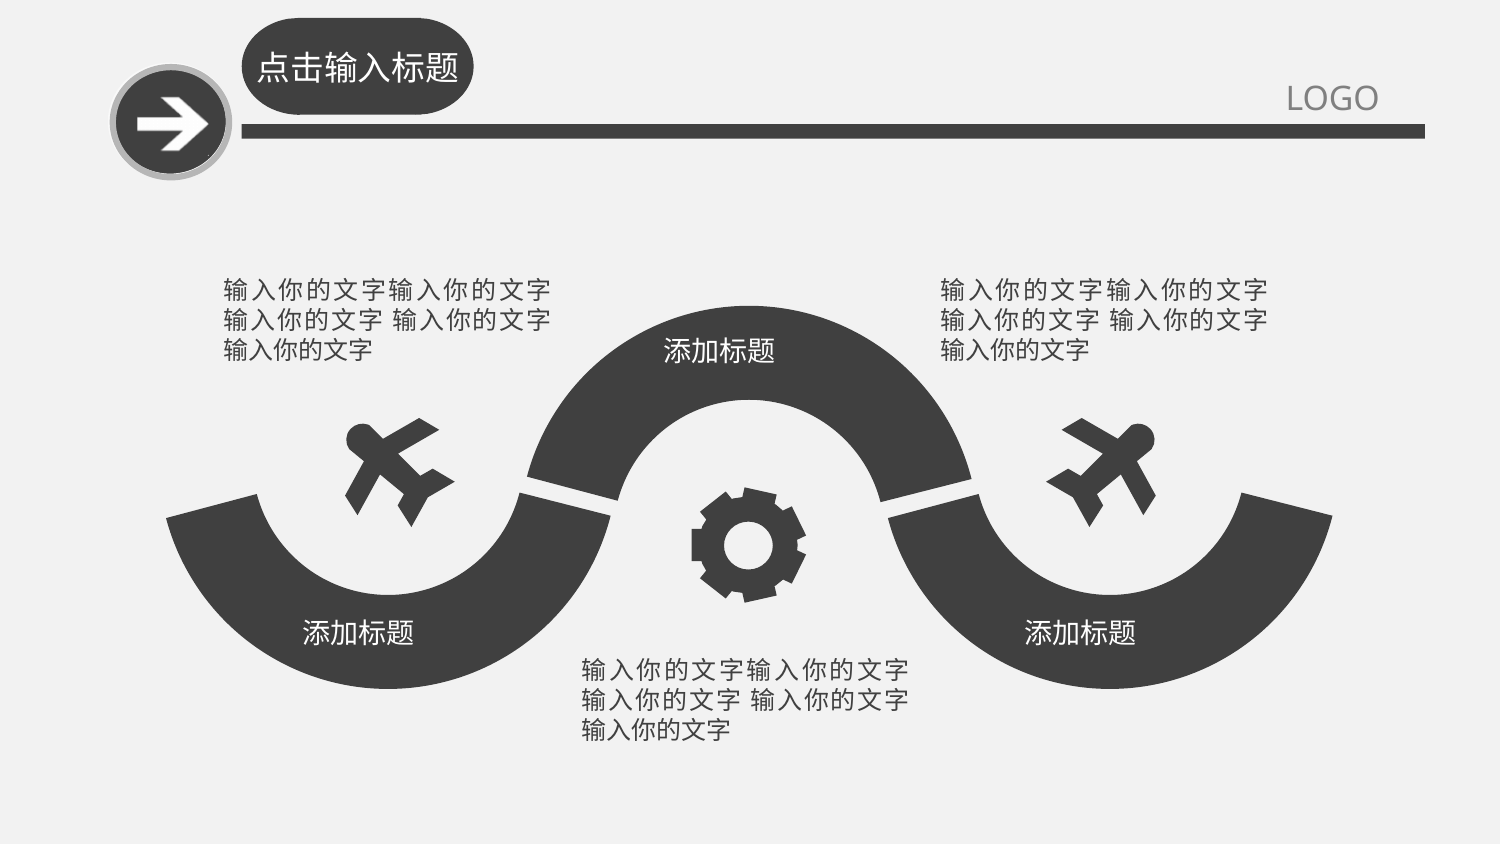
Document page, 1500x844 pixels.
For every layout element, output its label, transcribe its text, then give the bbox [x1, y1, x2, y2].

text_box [110, 65, 229, 178]
text_box [690, 486, 808, 604]
text_box [886, 491, 1334, 690]
text_box [1043, 416, 1157, 530]
text_box [525, 328, 973, 504]
text_box 添加标题 [1009, 608, 1211, 657]
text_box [241, 17, 487, 115]
text_box 添加标题 [287, 608, 489, 657]
text_box LOGO [1270, 69, 1404, 123]
text_box 输入你的文字输入你的文字 输入你的文字 输入你的文字 输入你的文字 [926, 267, 1285, 372]
text_box 添加标题 [648, 326, 850, 375]
text_box [164, 491, 612, 690]
text_box 输入你的文字输入你的文字 输入你的文字 输入你的文字 输入你的文字 [566, 647, 925, 752]
text_box [652, 304, 846, 326]
text_box [241, 123, 1426, 140]
text_box [343, 416, 457, 530]
text_box 输入你的文字输入你的文字 输入你的文字 输入你的文字 输入你的文字 [209, 267, 567, 372]
